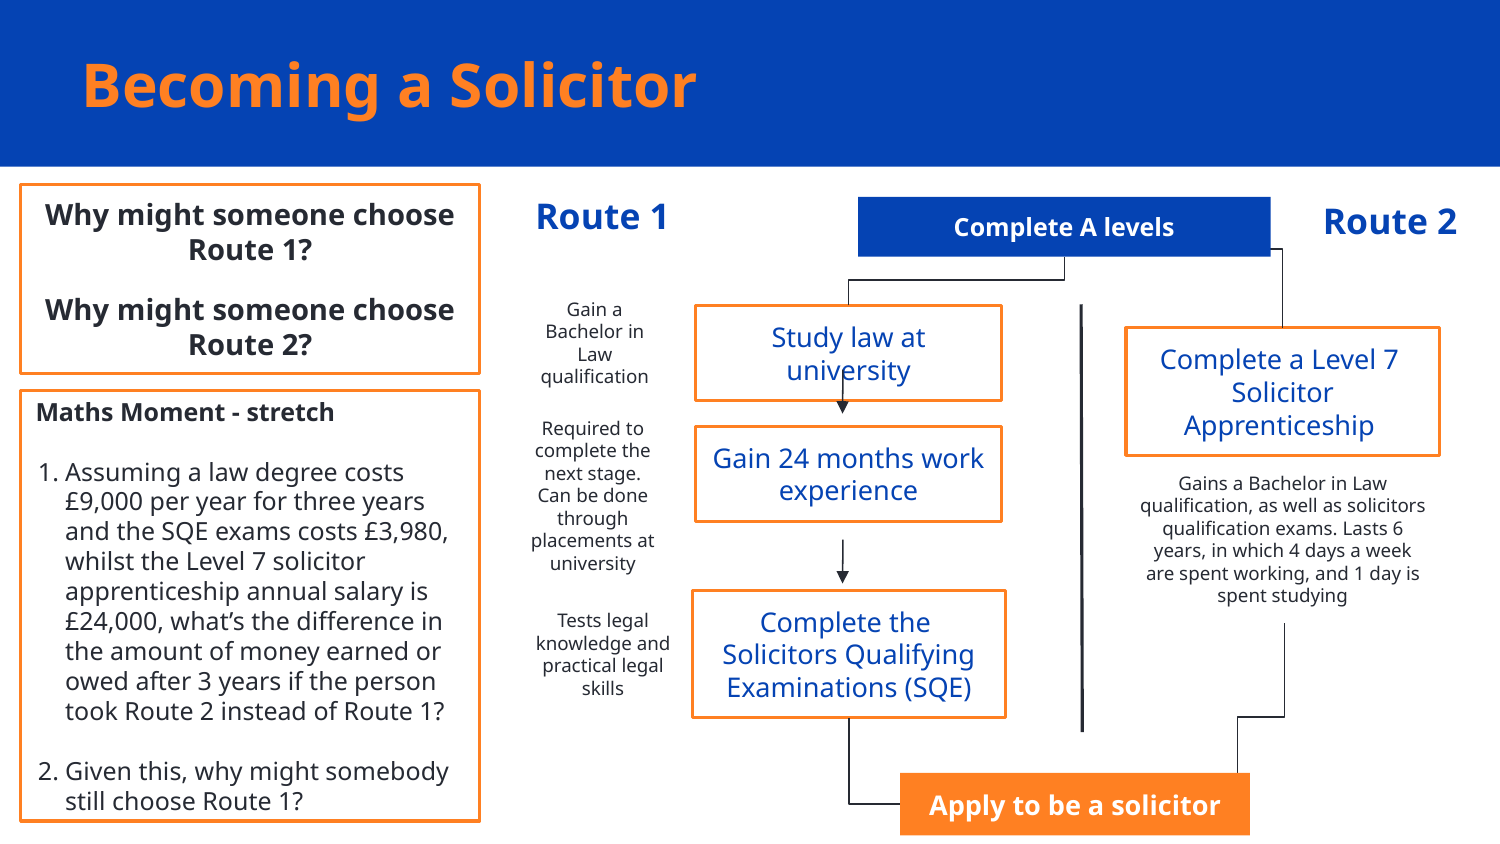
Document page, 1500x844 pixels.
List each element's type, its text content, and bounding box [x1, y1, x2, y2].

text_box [831, 735, 918, 788]
text_box Gain 24 months work experience [695, 426, 1002, 522]
text_box Required to complete the next stage. Can be done through placements at university [510, 401, 676, 589]
text_box Route 1 [520, 179, 686, 252]
text_box Tests legal knowledge and practical legal skills [520, 594, 686, 714]
text_box Complete A levels [1231, 196, 1271, 257]
text_box Complete A levels [985, 196, 1146, 257]
text_box Maths Moment - stretch Assuming a law degree costs £9,000 per year for three years and the SQE exams costs £3,980, whilst the Level 7 solicitor apprenticeship annual salary is £24,000, what’s the difference in the amount of money earned or owed after 3 years if the person took Route 2 instead of Route 1? Given this, why might somebody still choose Route 1? [20, 390, 480, 821]
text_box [1149, 194, 1229, 383]
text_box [1167, 692, 1355, 741]
text_box Route 2 [1307, 183, 1474, 257]
text_box Why might someone choose Route 1? Why might someone choose Route 2? [20, 184, 480, 374]
text_box Apply to be a solicitor [900, 772, 1250, 836]
text_box Study law at university [695, 305, 1002, 401]
text_box Complete the Solicitors Qualifying Examinations (SQE) [692, 590, 1006, 718]
text_box Complete a Level 7 Solicitor Apprenticeship [1126, 327, 1440, 456]
text_box Gain a Bachelor in Law qualification [520, 282, 669, 401]
text_box Gains a Bachelor in Law qualification, as well as solicitors qualification exams. Lasts 6 years, in which 4 days a week are spent working, and 1 day is spent studying [1122, 456, 1443, 622]
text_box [932, 173, 981, 390]
text_box Complete A levels [858, 196, 927, 257]
title Becoming a Solicitor [66, 32, 1470, 135]
